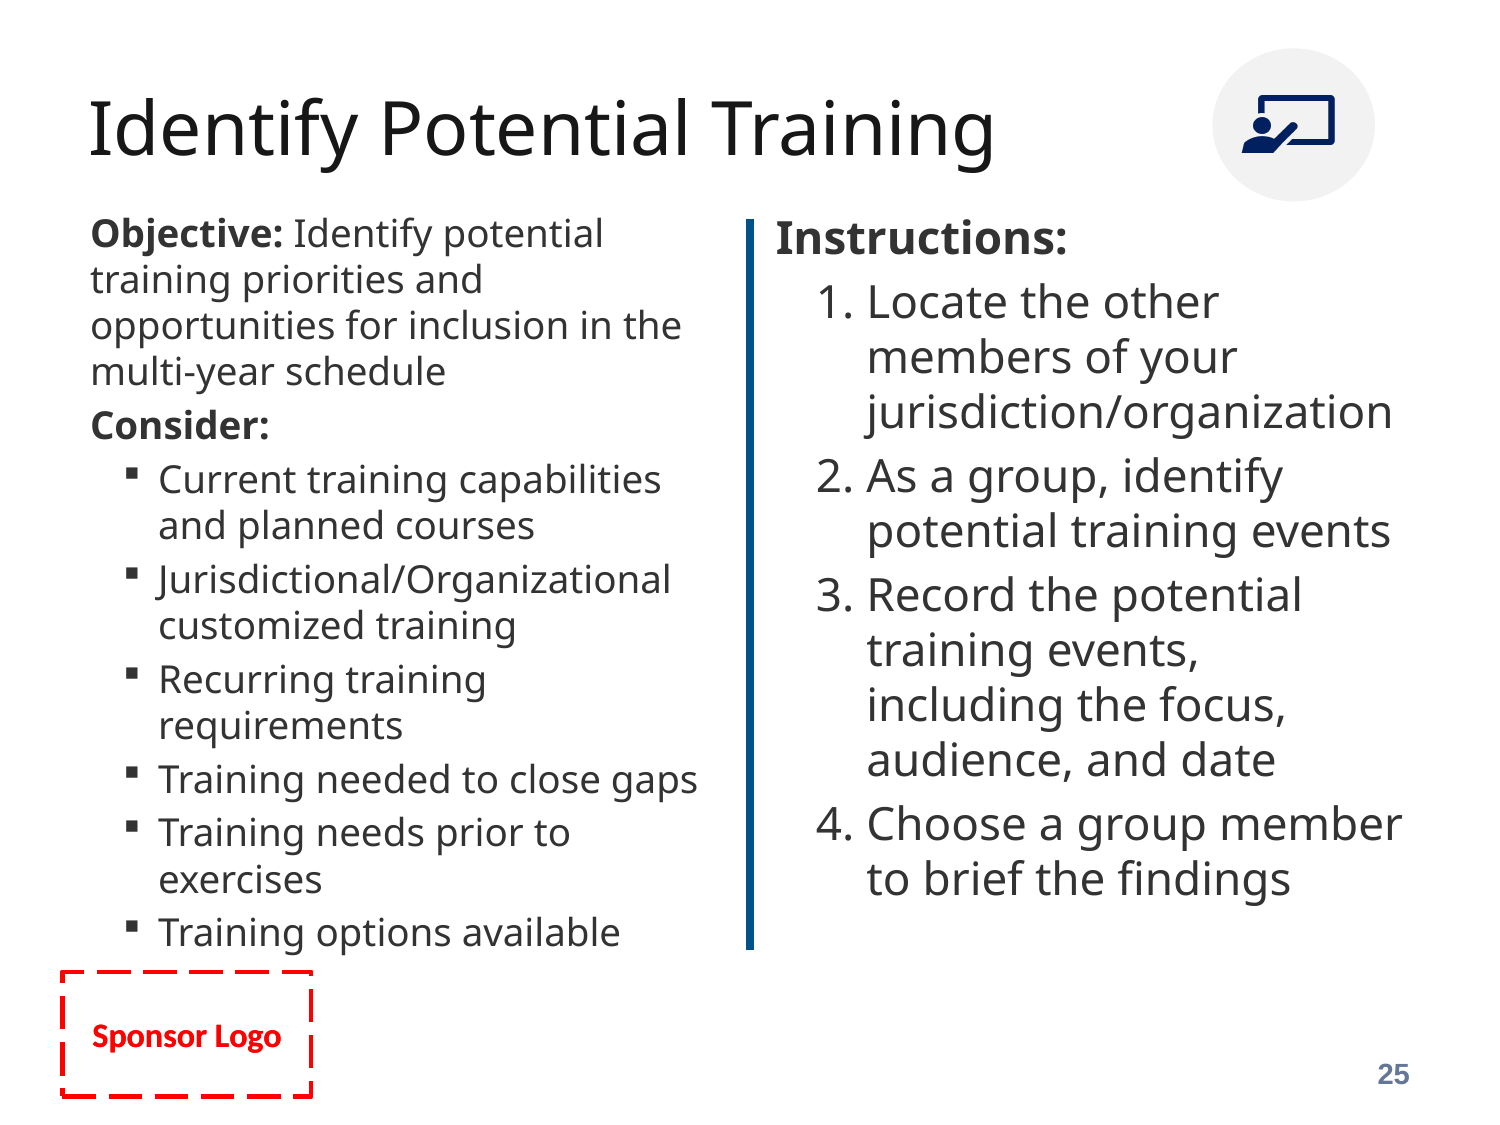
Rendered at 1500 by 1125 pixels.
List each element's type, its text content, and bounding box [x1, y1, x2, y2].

list Objective: Identify potential training priorities and opportunities for inclusion in the multi-year schedule Consider: Current training capabilities and planned courses Jurisdictional/Organizational customized training Recurring training requirements Training needed to close gaps Training needs prior to exercises Training options available [75, 201, 738, 977]
slide_number 25 [1074, 1042, 1425, 1103]
text_box [1235, 74, 1341, 174]
title Identify Potential Training [73, 31, 1424, 219]
text_box [1212, 48, 1375, 202]
list Instructions: Locate the other members of your jurisdiction/organization As a group, identify potential training events Record the potential training events, including the focus, audience, and date Choose a group member to brief the findings [760, 201, 1424, 944]
